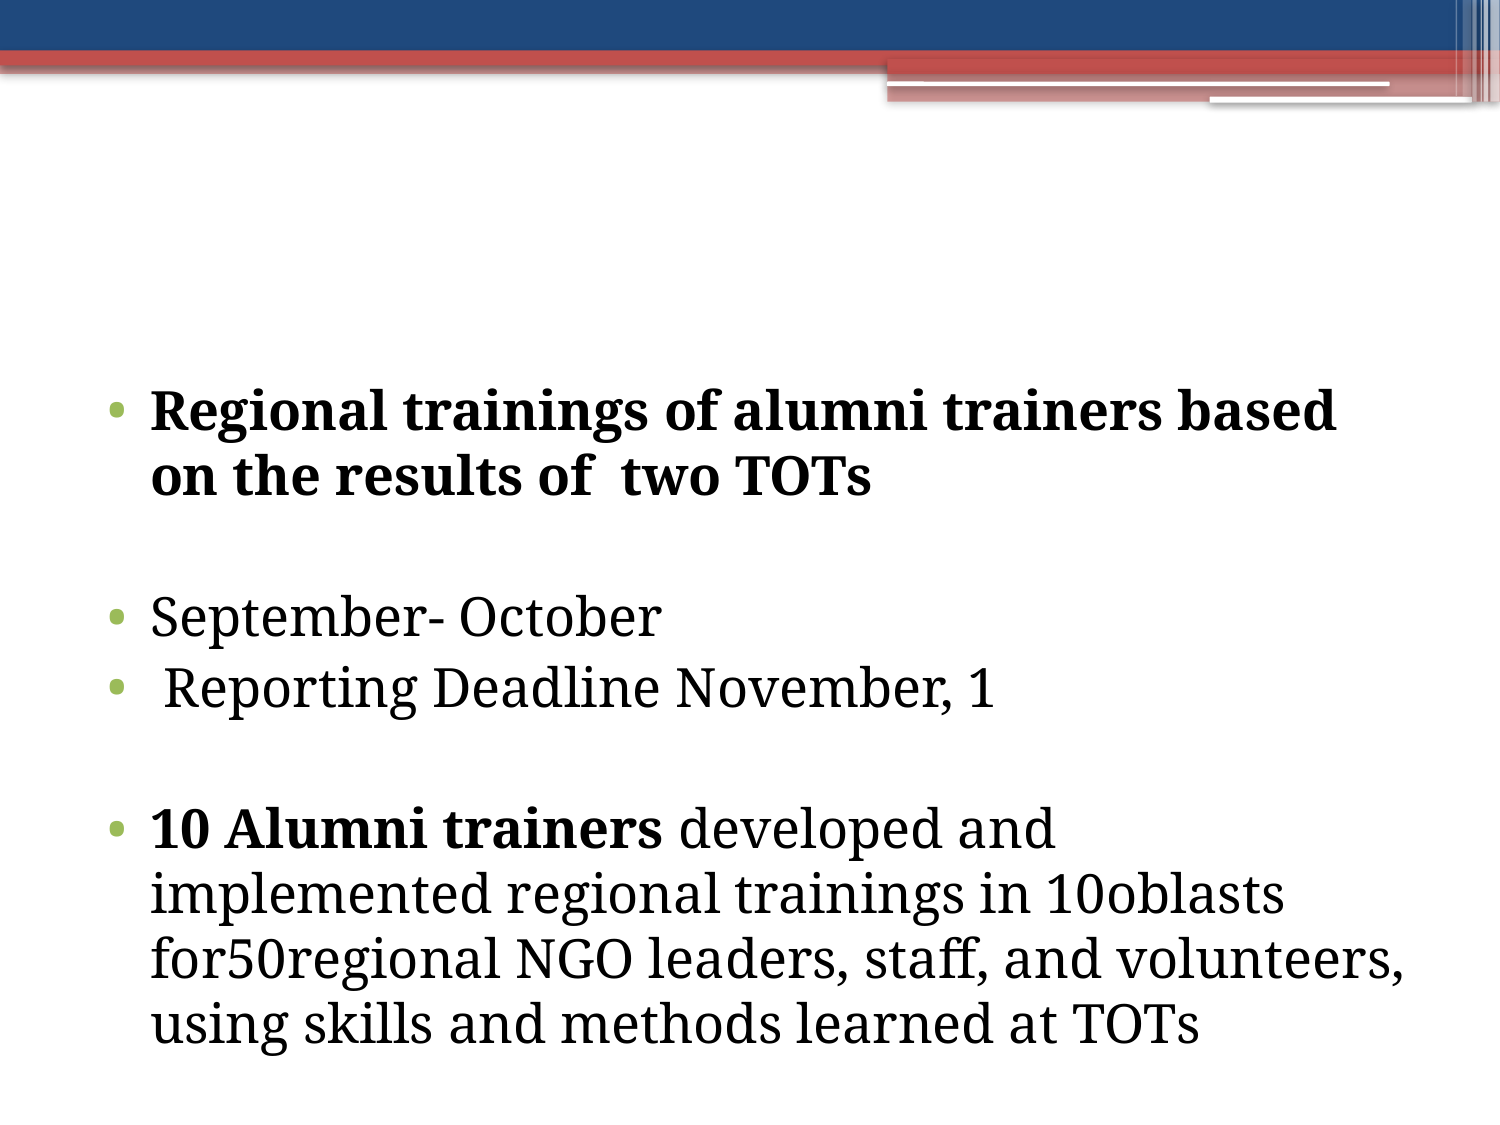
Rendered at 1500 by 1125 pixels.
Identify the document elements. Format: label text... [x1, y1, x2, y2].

list Regional trainings of alumni trainers based on the results of two TOTs September- October Reporting Deadline November, 1 10 Alumni trainers developed and implemented regional trainings in 10oblasts for50regional NGO leaders, staff, and volunteers, using skills and methods learned at TOTs [75, 368, 1425, 1079]
